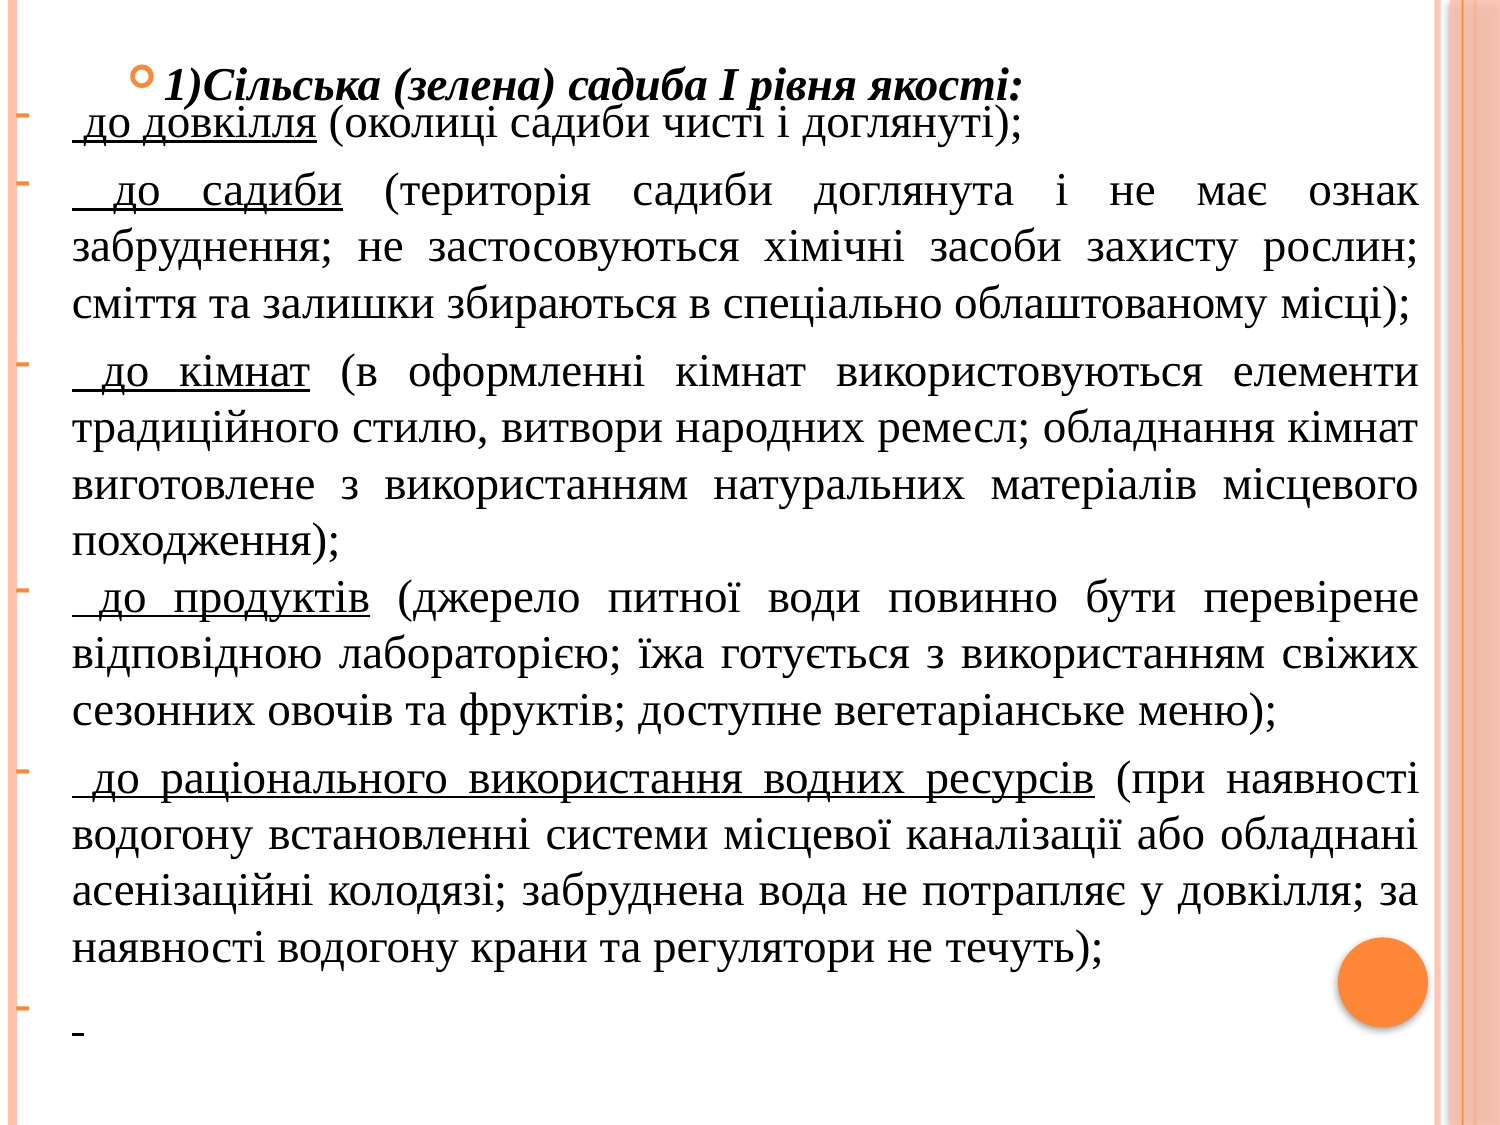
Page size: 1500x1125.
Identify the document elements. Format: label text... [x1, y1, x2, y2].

list 1)Сільська (зелена) садиба І рівня якості: до довкілля (околиці садиби чисті і доглянуті); до садиби (територія садиби доглянута і не має ознак забруднення; не застосовуються хімічні засоби захисту рослин; сміття та залишки збираються в спеціально облаштованому місці); до кімнат (в оформленні кімнат використовуються елементи традиційного стилю, витвори народних ремесл; обладнання кімнат виготовлене з використанням натуральних матеріалів місцевого походження); до продуктів (джерело питної води повинно бути перевірене відповідною лабораторією; їжа готується з використанням свіжих сезонних овочів та фруктів; доступне вегетаріанське меню); до раціонального використання водних ресурсів (при наявності водогону встановленні системи місцевої каналізації або обладнані асенізаційні колодязі; забруднена вода не потрапляє у довкілля; за наявності водогону крани та регулятори не течуть); [0, 78, 1436, 1125]
